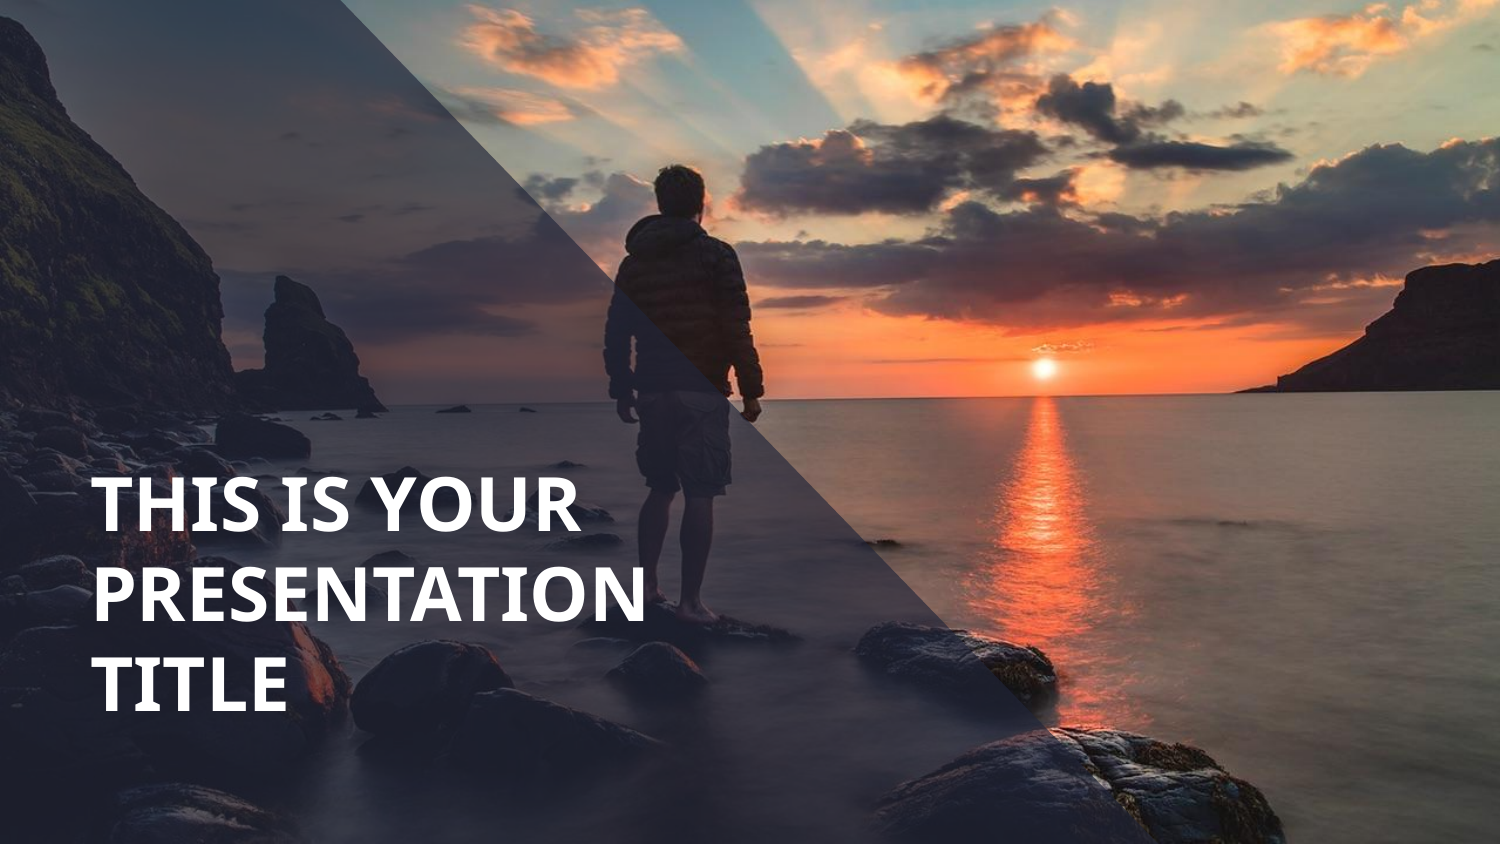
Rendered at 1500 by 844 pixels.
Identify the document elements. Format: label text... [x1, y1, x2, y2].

picture [342, 0, 1500, 844]
title THIS IS YOUR PRESENTATION TITLE [75, 551, 707, 742]
